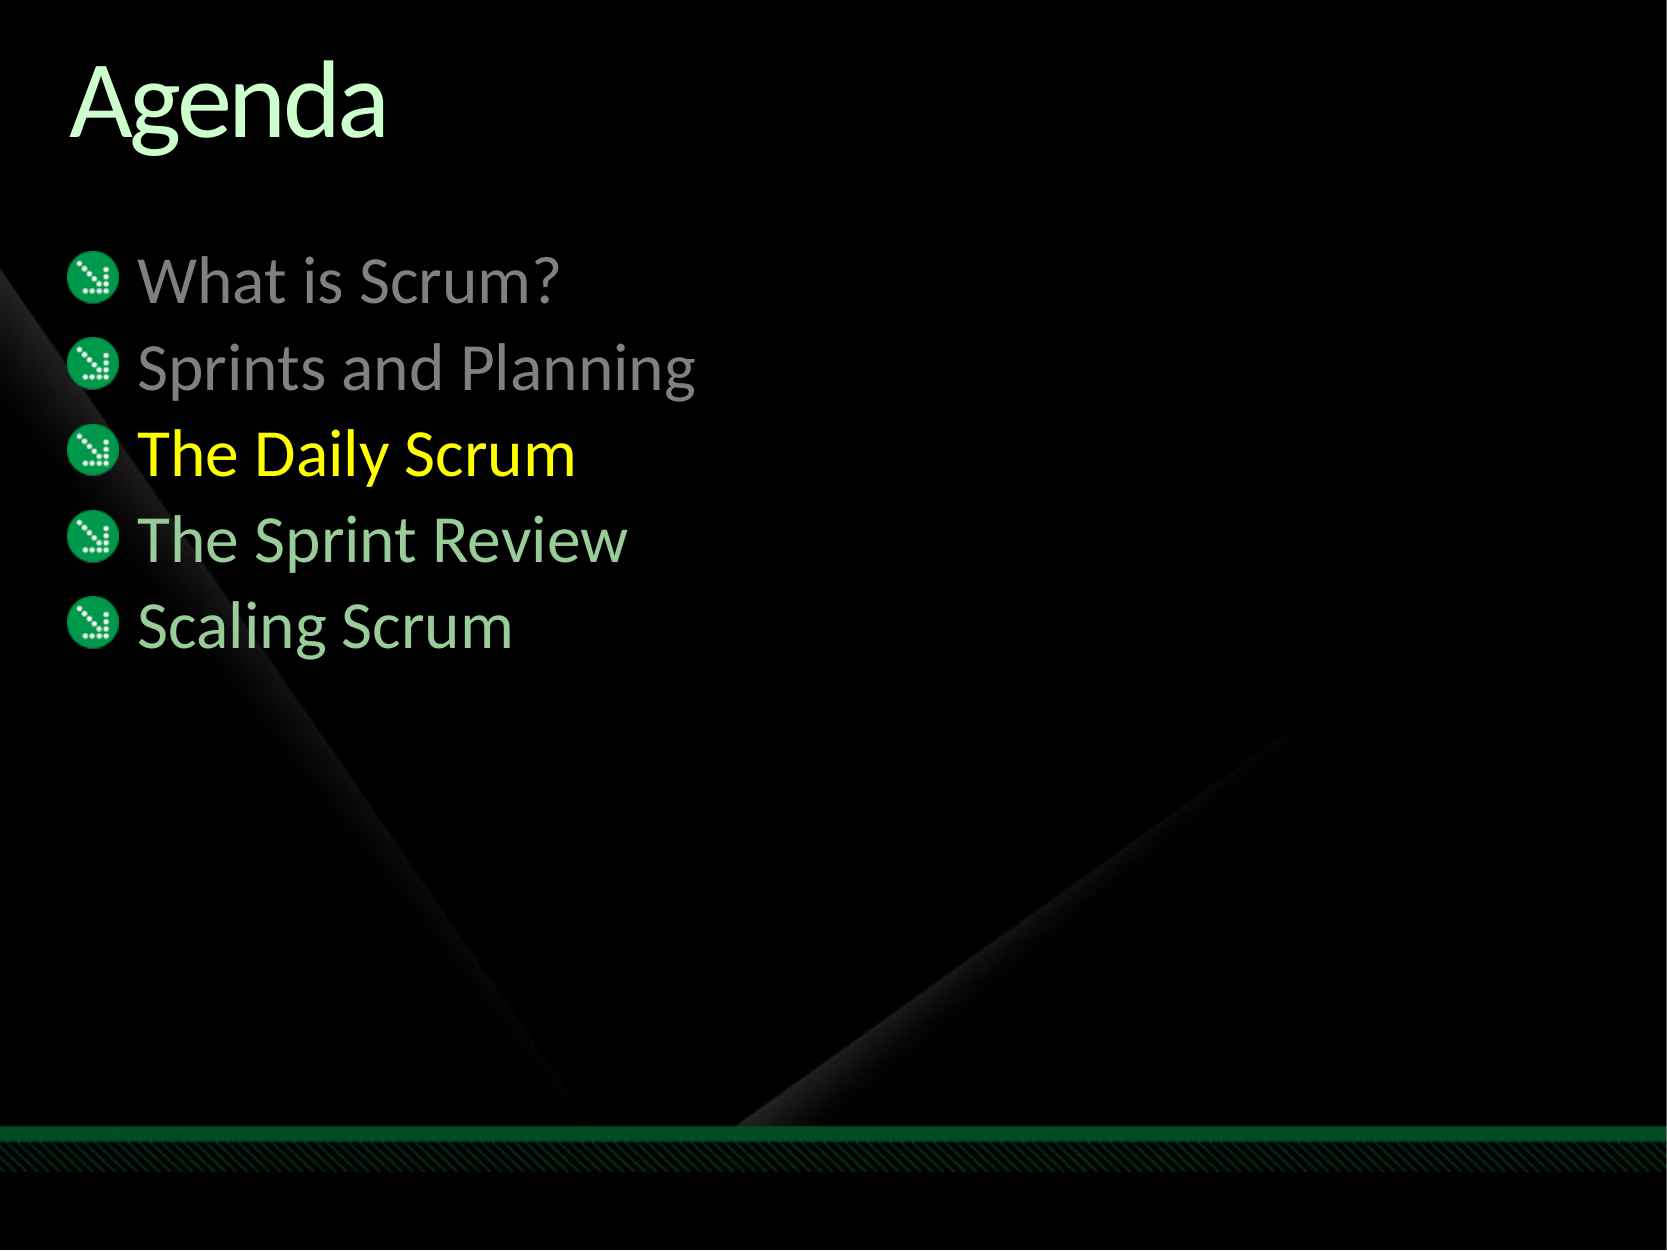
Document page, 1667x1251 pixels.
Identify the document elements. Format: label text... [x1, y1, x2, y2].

list What is Scrum? Sprints and Planning The Daily Scrum The Sprint Review Scaling Scrum [67, 245, 1595, 666]
picture [0, 0, 1667, 1250]
title Agenda [69, 41, 1598, 164]
